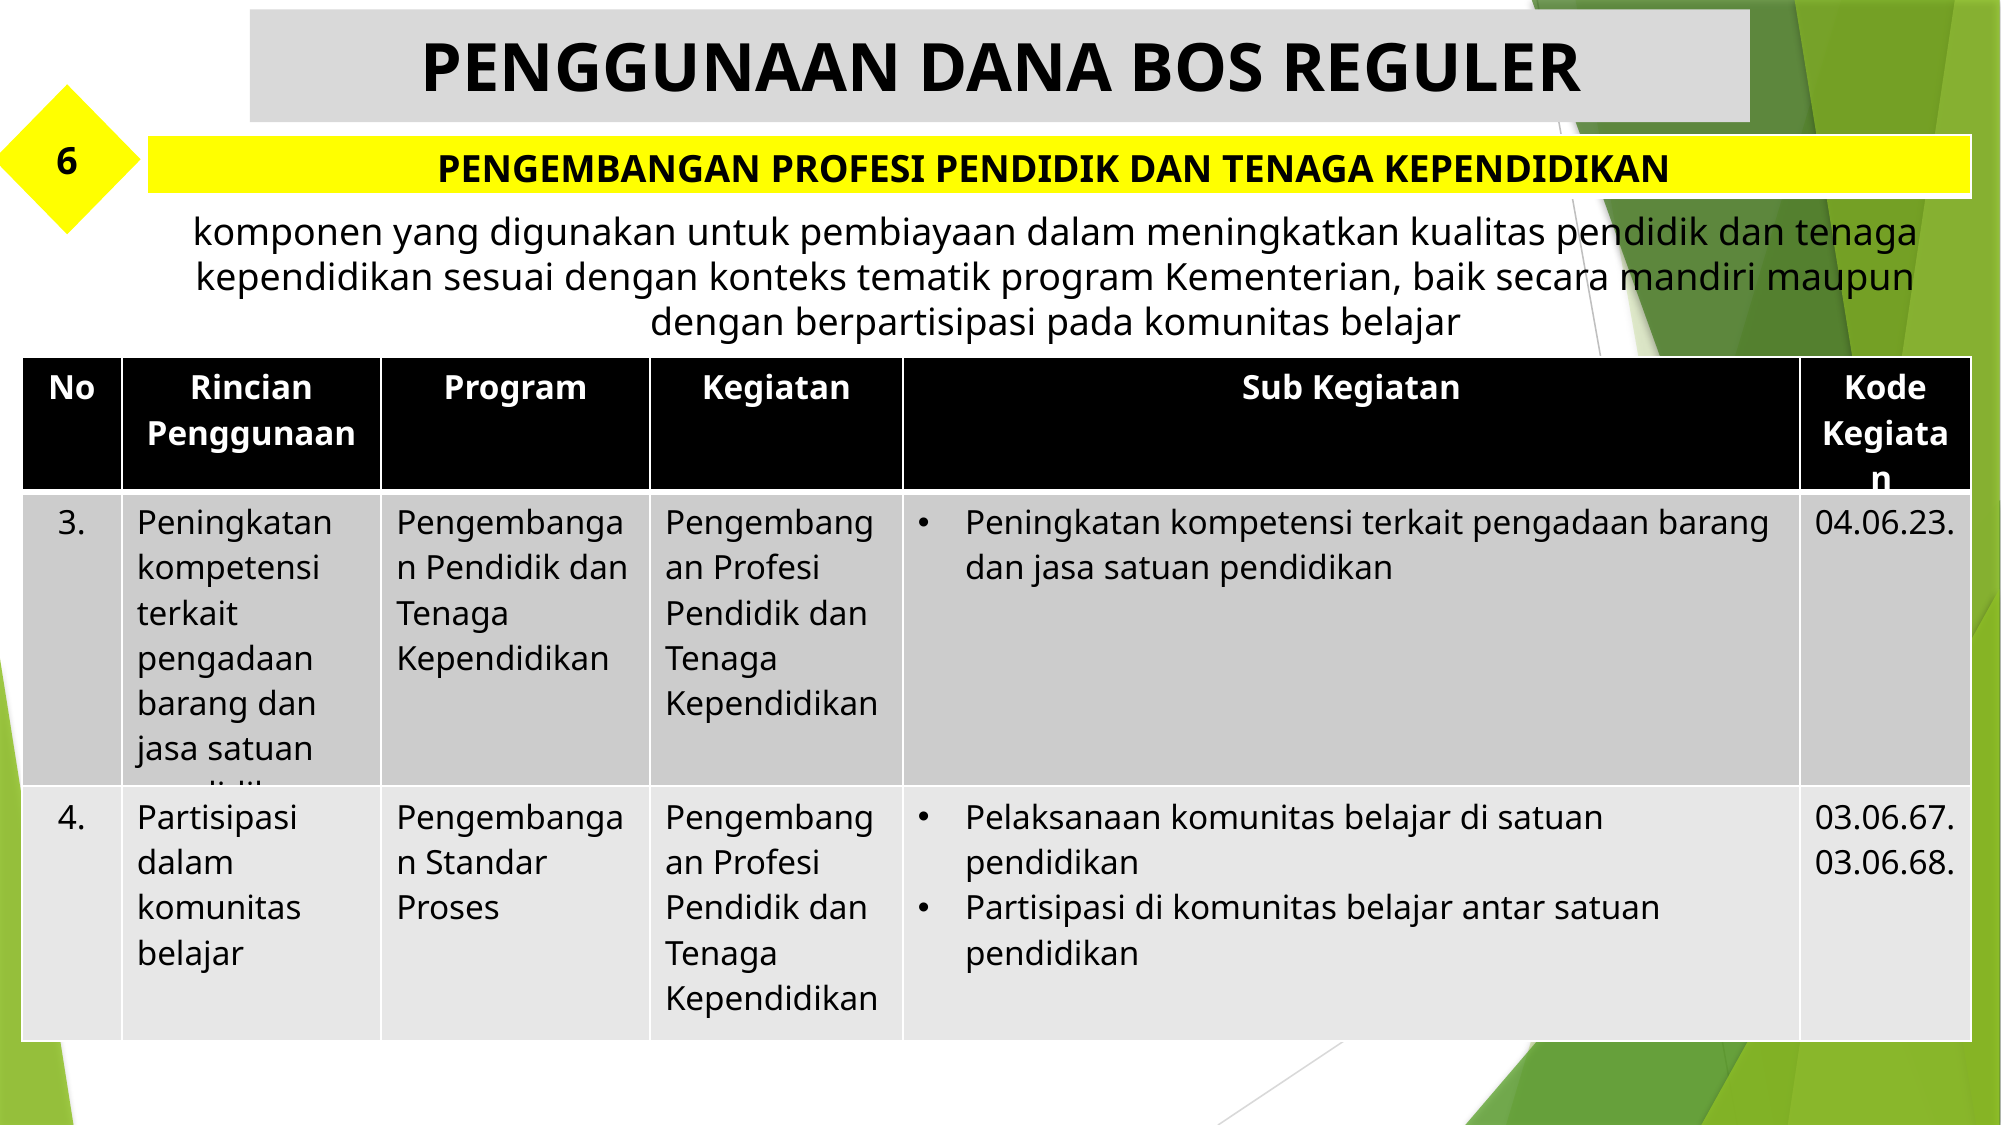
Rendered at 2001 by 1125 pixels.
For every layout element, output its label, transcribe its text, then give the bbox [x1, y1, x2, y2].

table_cell 3. [23, 495, 121, 785]
table_header Sub Kegiatan [904, 358, 1799, 489]
table_header No [23, 358, 121, 489]
table_cell Peningkatan kompetensi terkait pengadaan barang dan jasa satuan pendidikan [123, 495, 380, 785]
table_cell Pelaksanaan komunitas belajar di satuan pendidikan Partisipasi di komunitas belajar antar satuan pendidikan [904, 787, 1799, 1040]
table_cell Pengembangan Standar Proses [382, 787, 649, 1040]
table_cell Pengembangan Profesi Pendidik dan Tenaga Kependidikan [651, 787, 902, 1040]
table_header Rincian Penggunaan [123, 358, 380, 489]
table_header PENGEMBANGAN PROFESI PENDIDIK DAN TENAGA KEPENDIDIKAN [148, 136, 1970, 193]
text_box 6 [0, 82, 142, 236]
text_box [248, 8, 1751, 124]
table_cell 03.06.67. 03.06.68. [1801, 787, 1970, 1040]
table_cell Partisipasi dalam komunitas belajar [123, 787, 380, 1040]
table_cell Peningkatan kompetensi terkait pengadaan barang dan jasa satuan pendidikan [904, 495, 1799, 785]
table_header Kode Kegiatan [1801, 358, 1970, 489]
table_header Program [382, 358, 649, 489]
table_cell Pengembangan Profesi Pendidik dan Tenaga Kependidikan [651, 495, 902, 785]
table_header Kegiatan [651, 358, 902, 489]
text_box PENGGUNAAN DANA BOS REGULER [252, 17, 1750, 113]
table_cell Pengembangan Pendidik dan Tenaga Kependidikan [382, 495, 649, 785]
table_cell 4. [23, 787, 121, 1040]
text_box komponen yang digunakan untuk pembiayaan dalam meningkatkan kualitas pendidik dan tenaga kependidikan sesuai dengan konteks tematik program Kementerian, baik secara mandiri maupun dengan berpartisipasi pada komunitas belajar [140, 200, 1972, 351]
table_cell 04.06.23. [1801, 495, 1970, 785]
